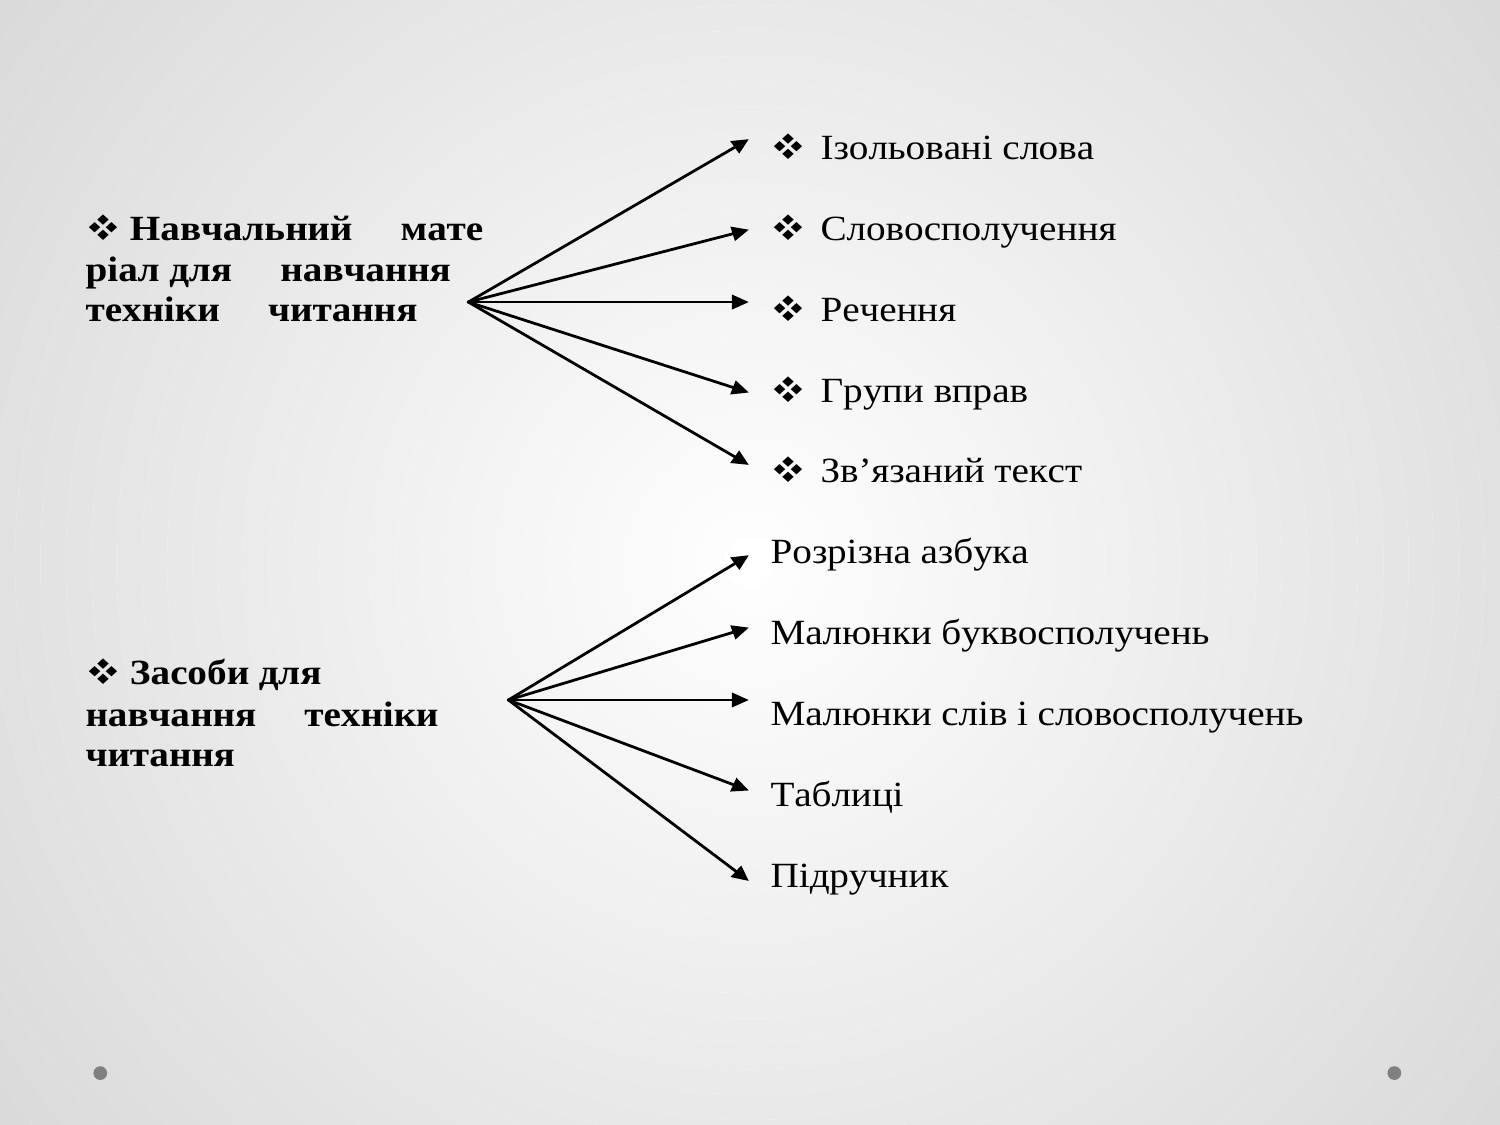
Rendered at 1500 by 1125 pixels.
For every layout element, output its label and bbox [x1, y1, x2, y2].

picture [67, 89, 1400, 929]
